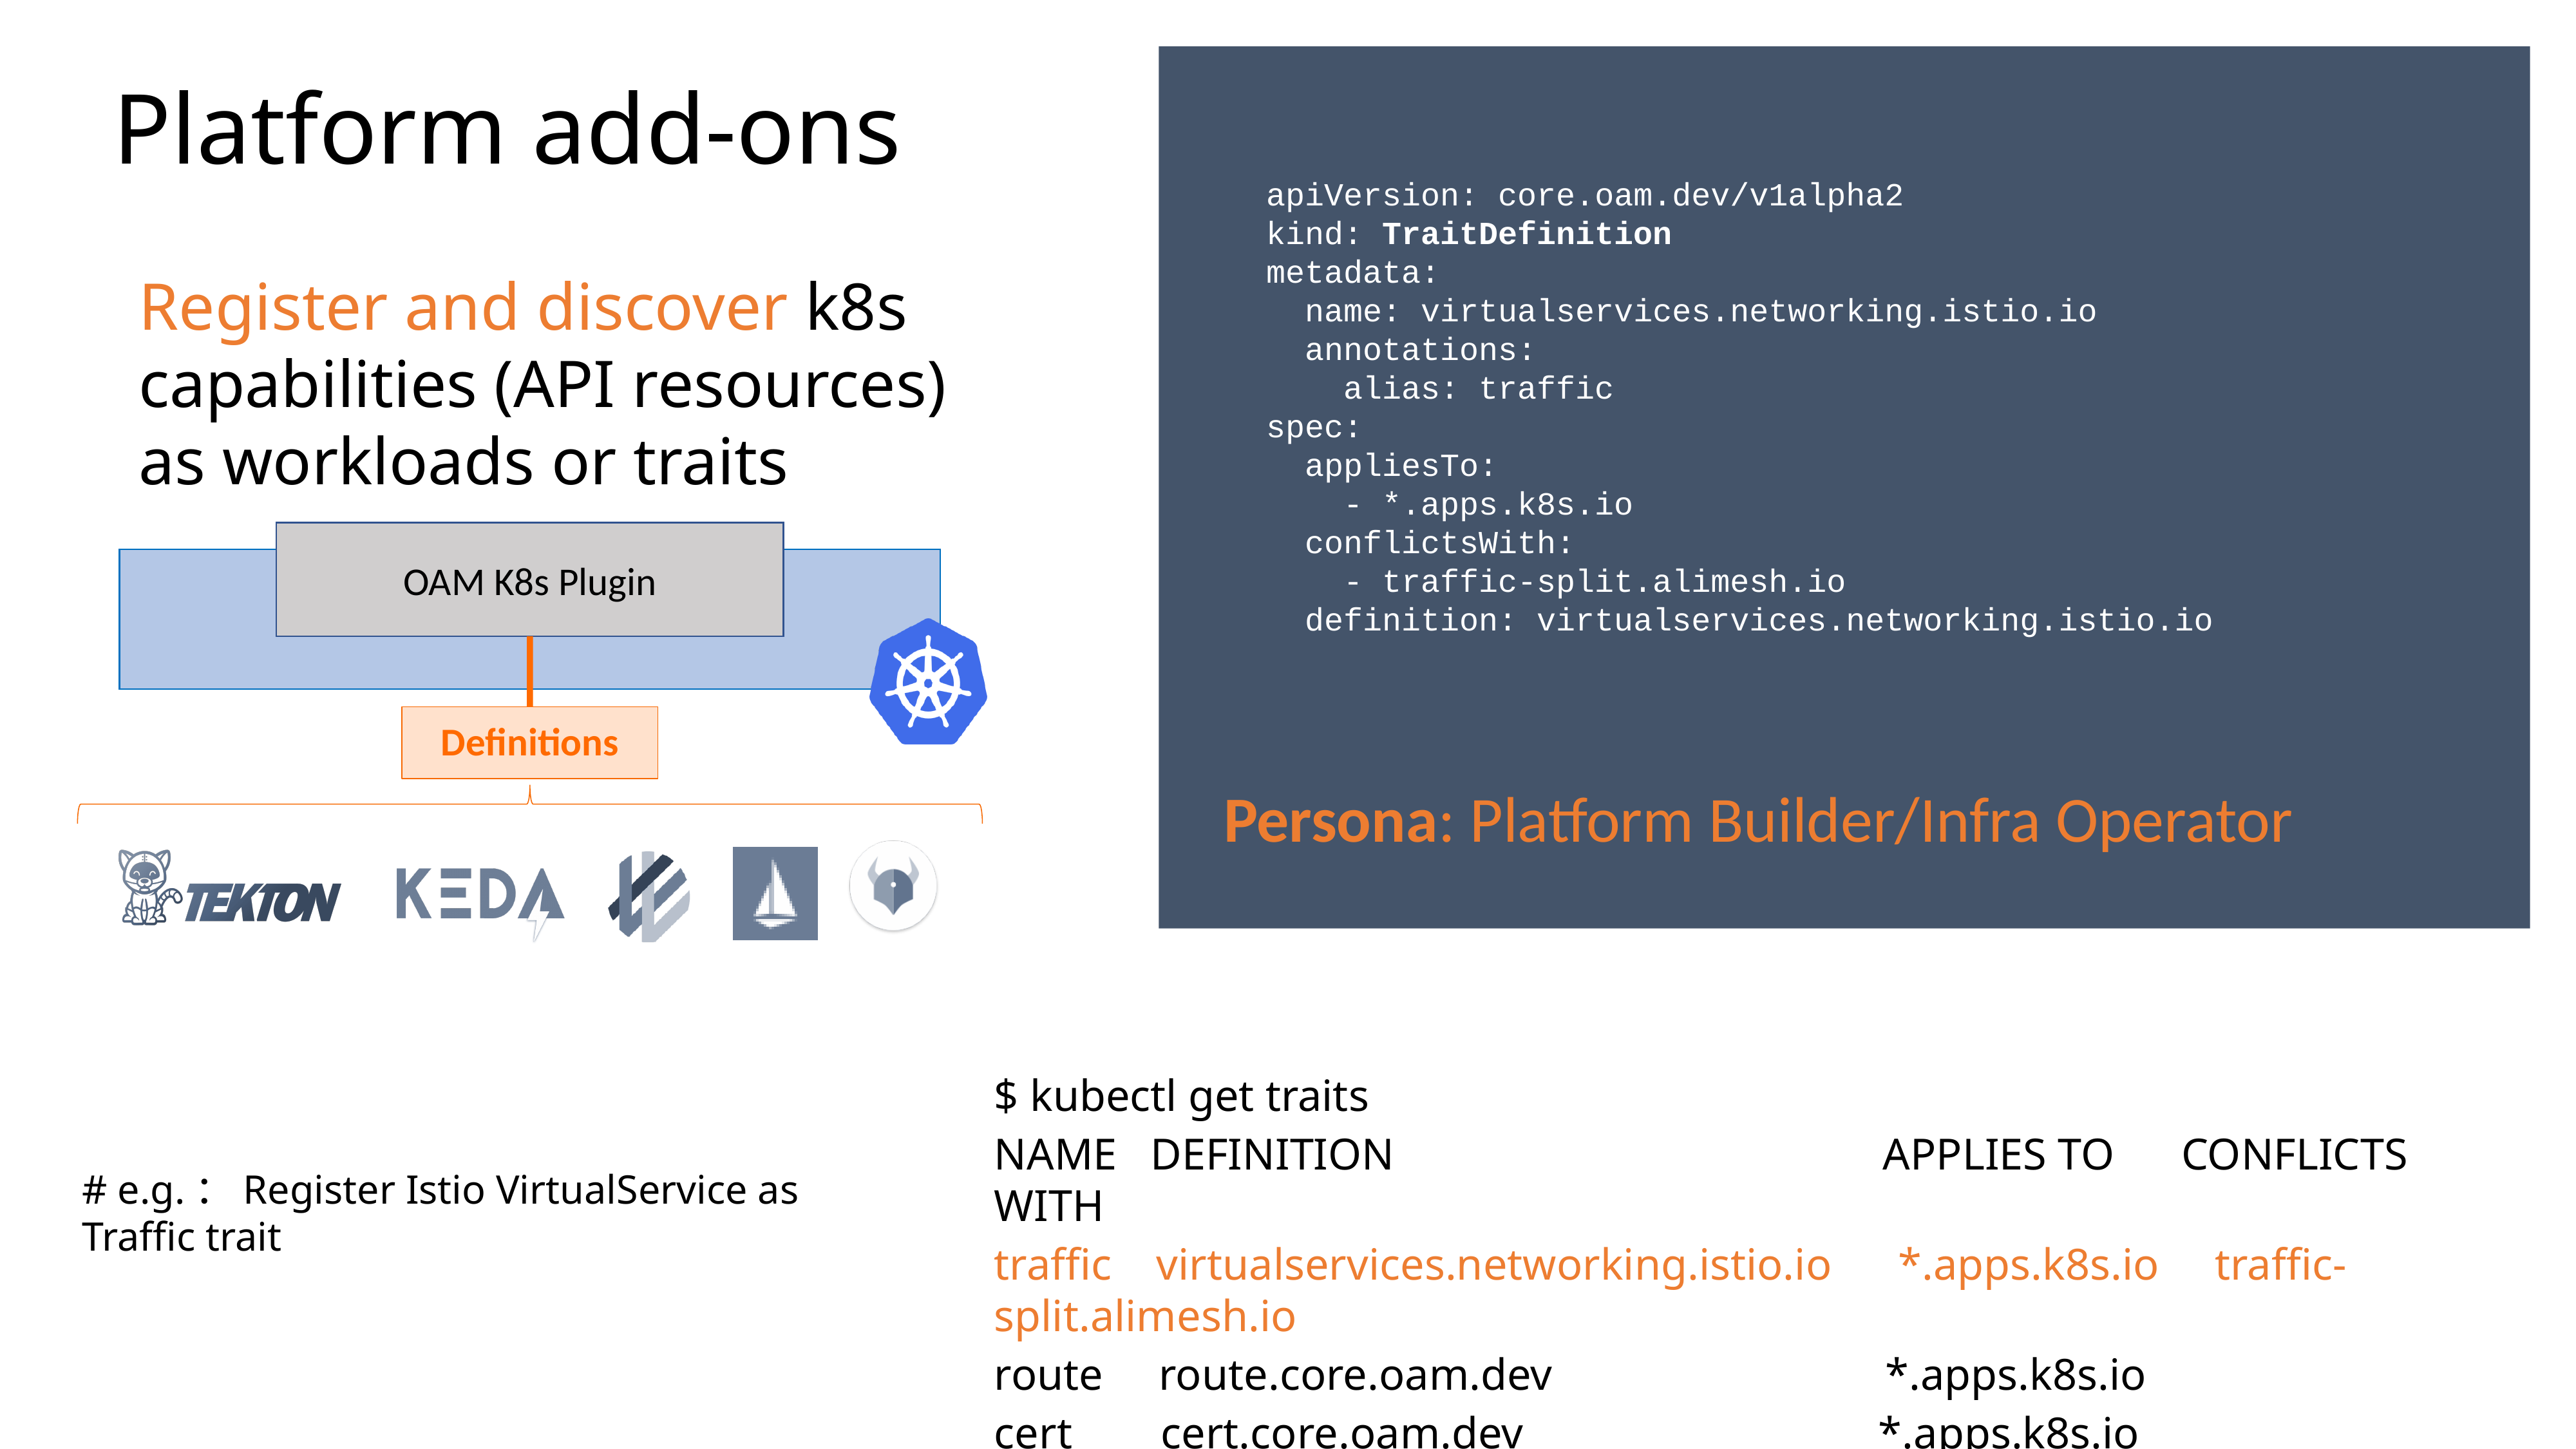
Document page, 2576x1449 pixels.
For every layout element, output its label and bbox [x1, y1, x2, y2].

text_box [62, 46, 2530, 1401]
